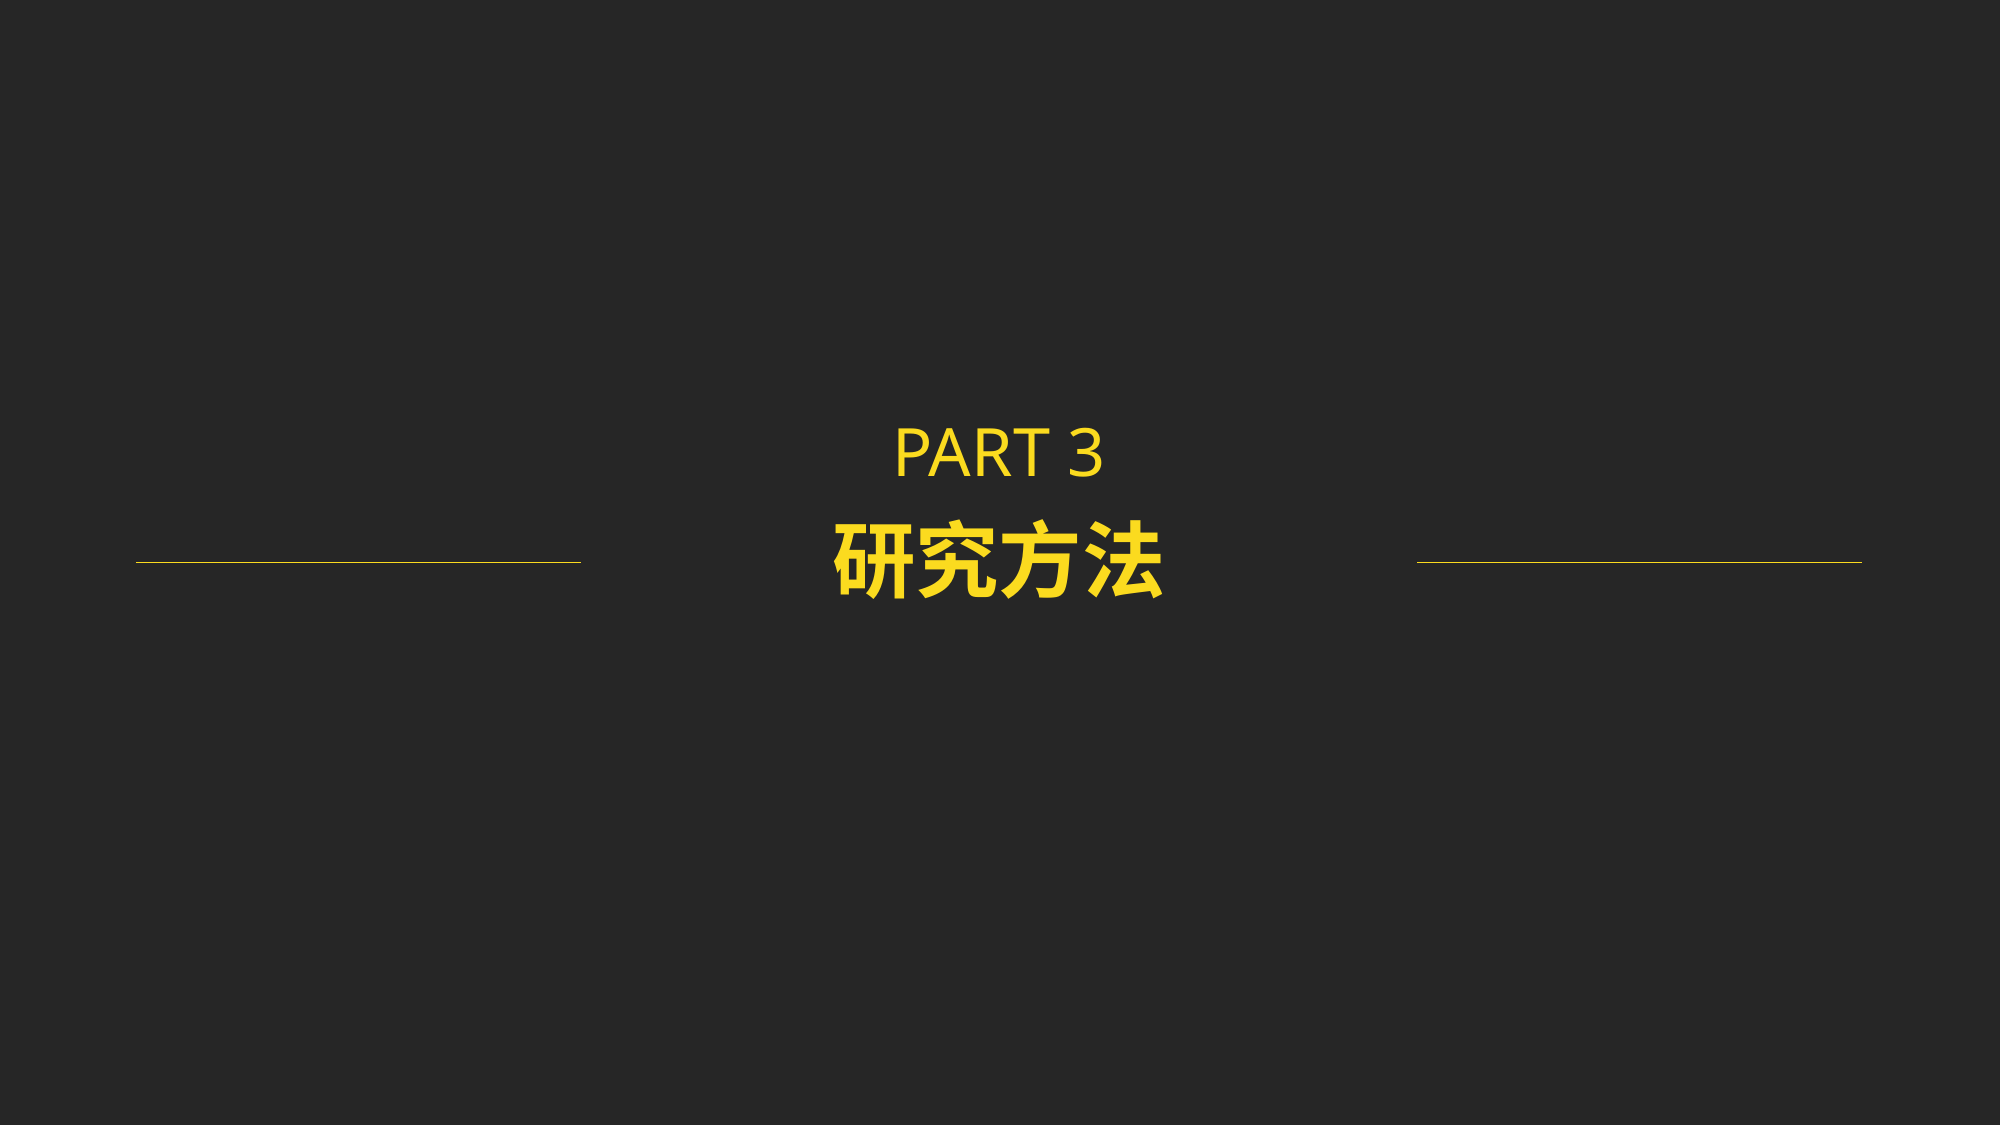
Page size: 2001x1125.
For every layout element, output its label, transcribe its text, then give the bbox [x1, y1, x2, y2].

list 研究方法 [580, 513, 1418, 613]
list PART 3 [580, 411, 1418, 513]
